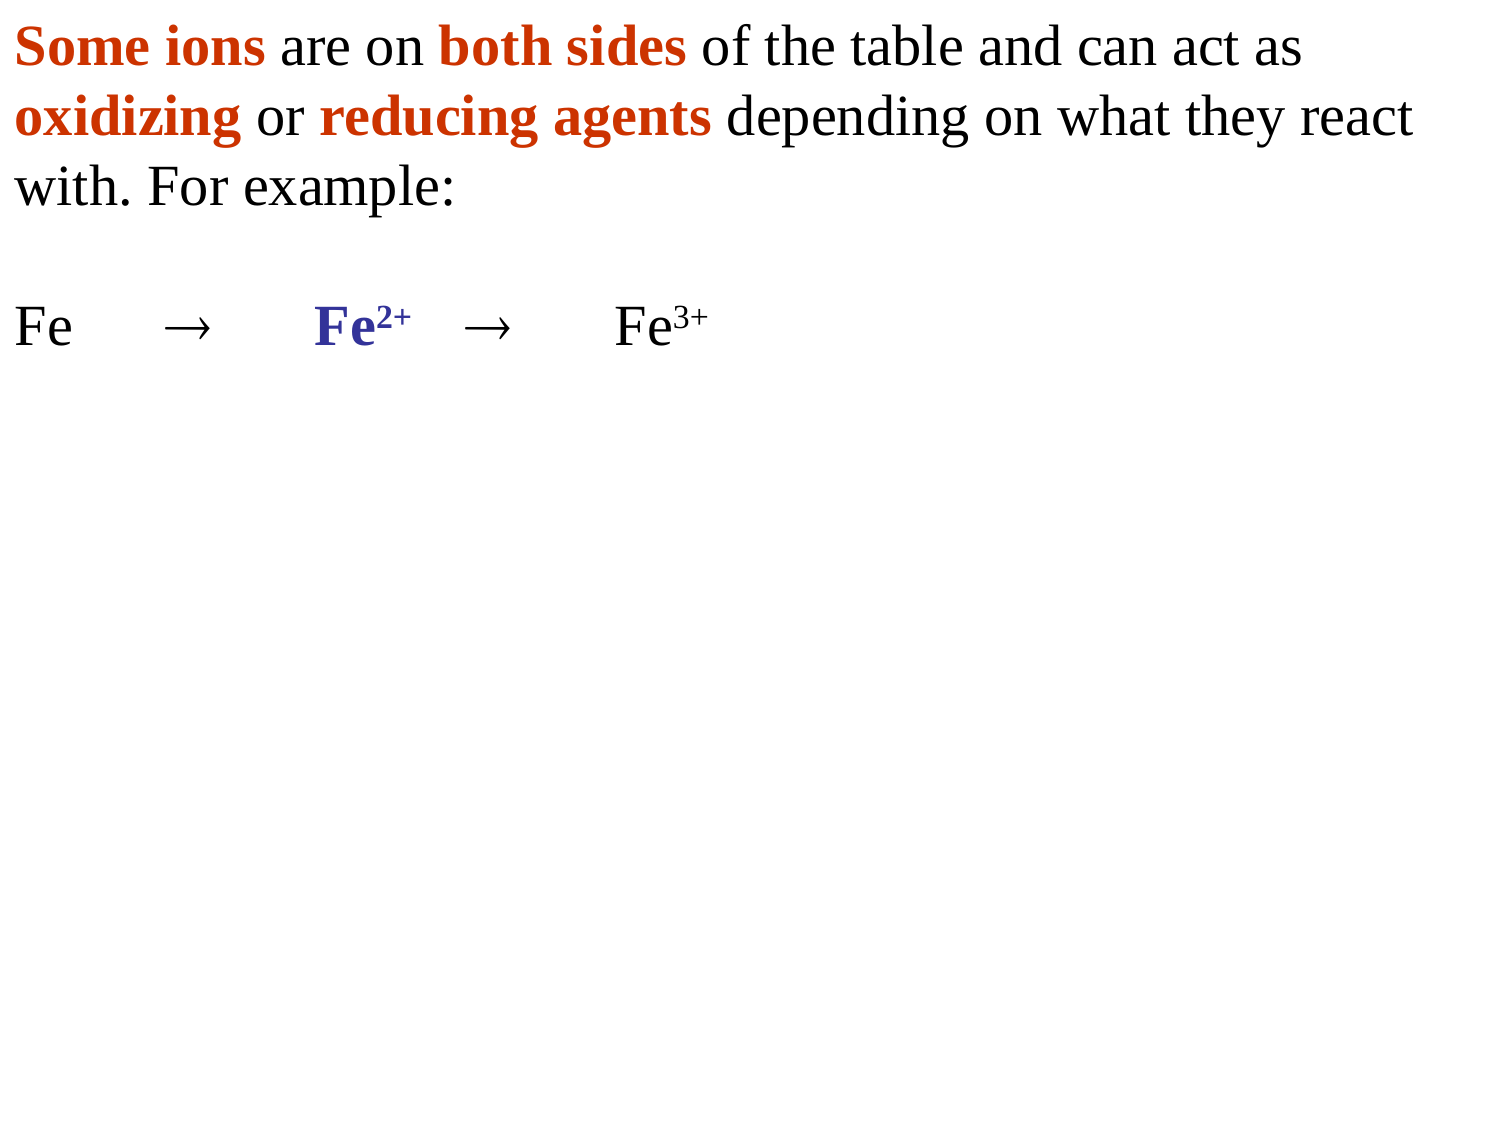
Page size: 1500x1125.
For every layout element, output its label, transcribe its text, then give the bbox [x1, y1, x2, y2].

text_box Some ions are on both sides of the table and can act as oxidizing or reducing agents depending on what they react with. For example: Fe  Fe2+  Fe3+ [0, 0, 1500, 435]
